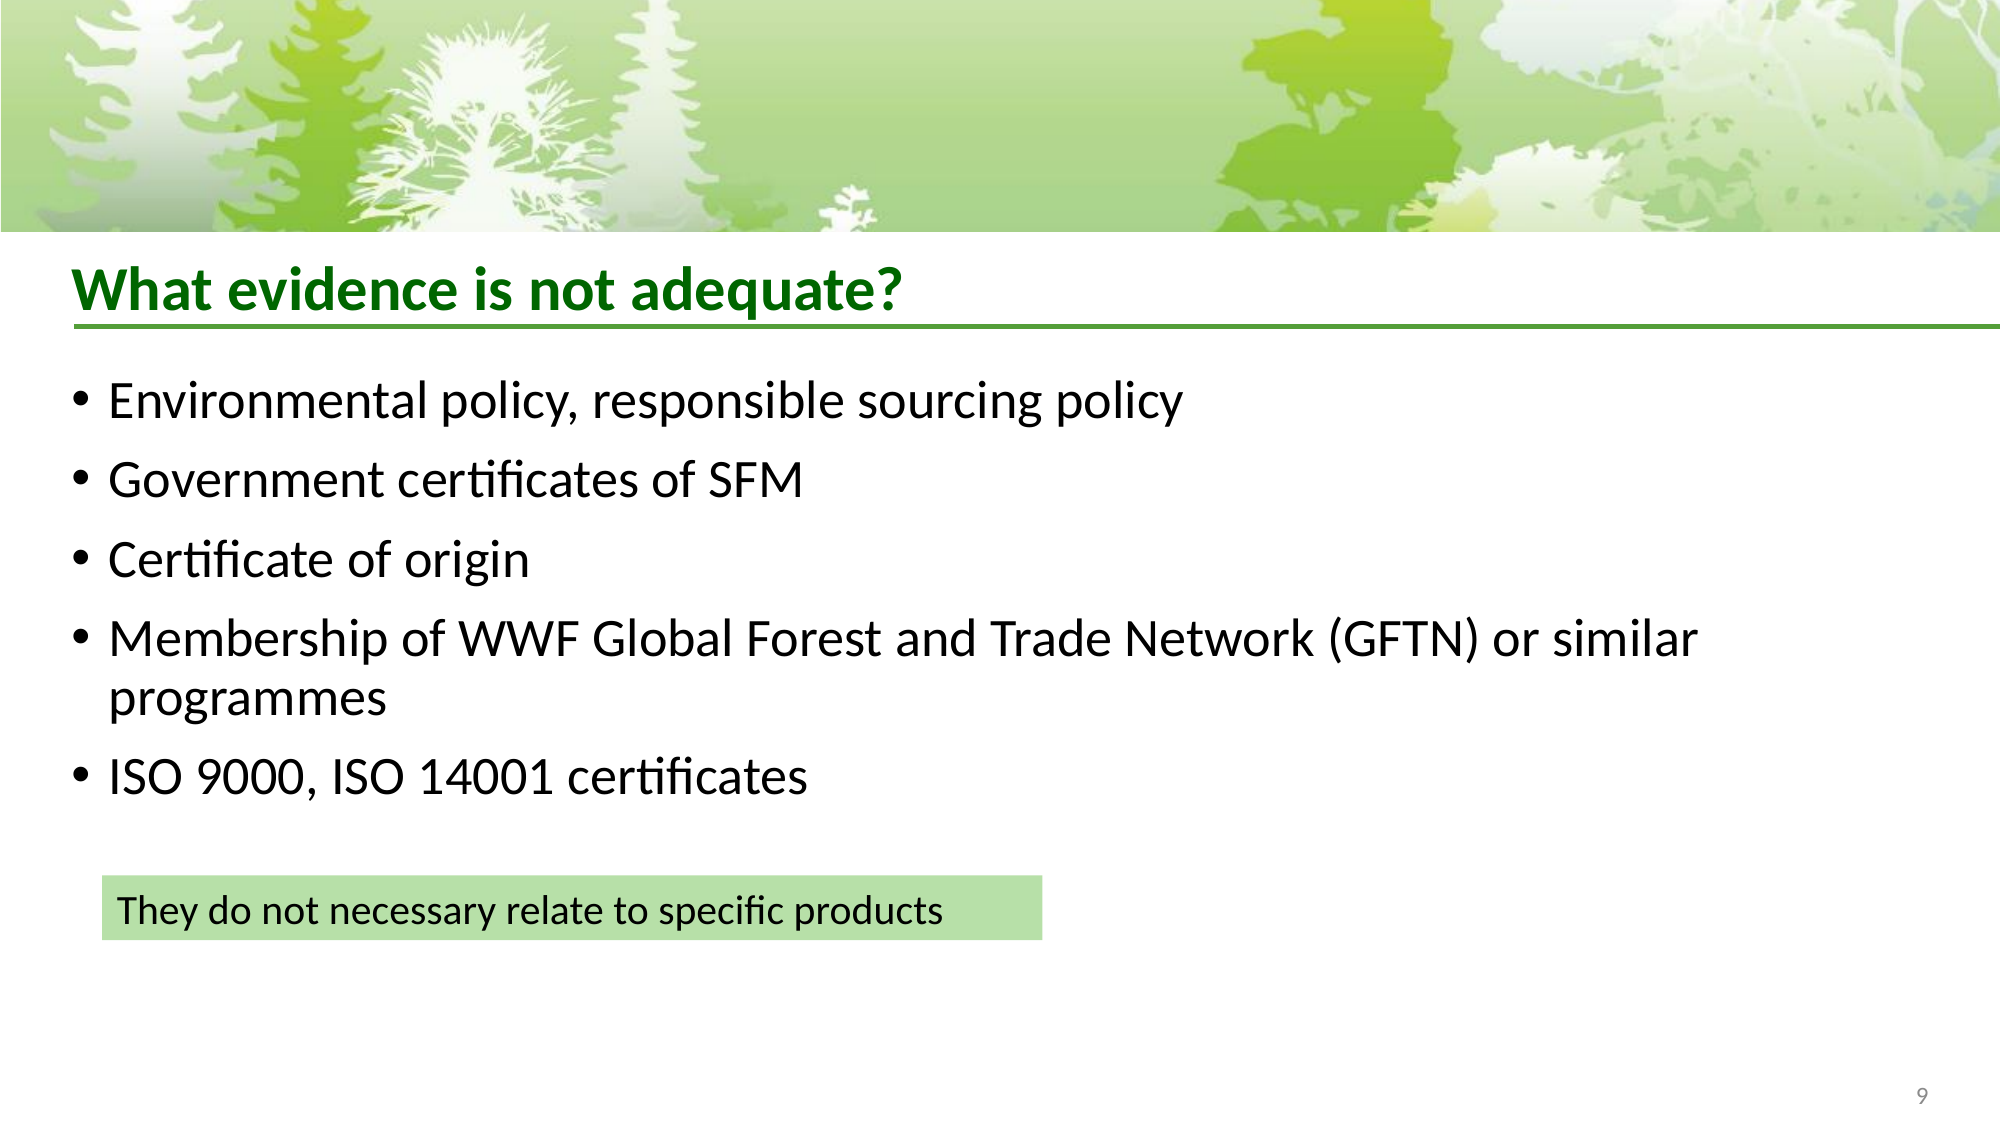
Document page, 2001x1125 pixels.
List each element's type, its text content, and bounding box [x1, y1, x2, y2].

picture [0, 0, 2000, 232]
text_box They do not necessary relate to specific products [102, 875, 1043, 941]
title What evidence is not adequate? [56, 181, 1782, 364]
list Environmental policy, responsible sourcing policy Government certificates of SFM Certificate of origin Membership of WWF Global Forest and Trade Network (GFTN) or similar programmes ISO 9000, ISO 14001 certificates [56, 364, 1944, 970]
slide_number 9 [1493, 1065, 1944, 1125]
